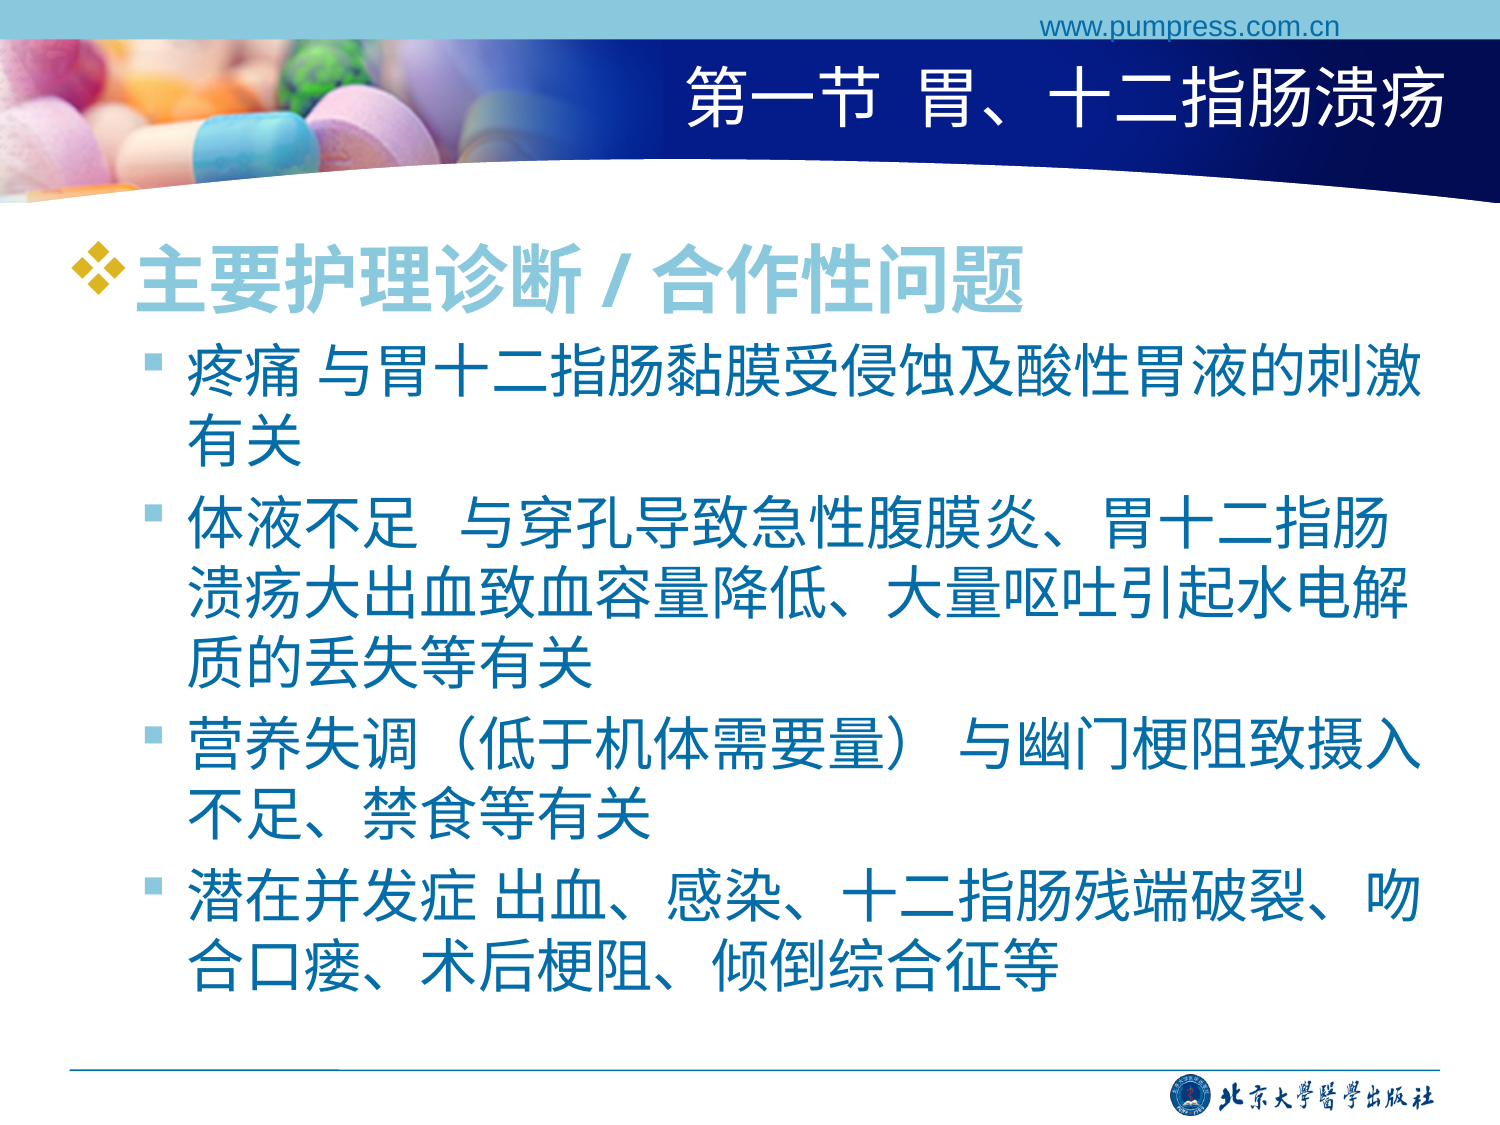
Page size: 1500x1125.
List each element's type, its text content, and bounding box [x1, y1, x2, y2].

list 主要护理诊断/合作性问题 疼痛 与胃十二指肠黏膜受侵蚀及酸性胃液的刺激有关 体液不足 与穿孔导致急性腹膜炎、胃十二指肠溃疡大出血致血容量降低、大量呕吐引起水电解质的丢失等有关 营养失调（低于机体需要量） 与幽门梗阻致摄入不足、禁食等有关 潜在并发症 出血、感染、十二指肠残端破裂、吻合口瘘、术后梗阻、倾倒综合征等 [49, 224, 1463, 1026]
title 第一节 胃、十二指肠溃疡 [137, 49, 1463, 143]
picture [0, 40, 1500, 203]
slide_number www.pumpress.com.cn [1025, 0, 1463, 38]
picture [1170, 1074, 1436, 1118]
